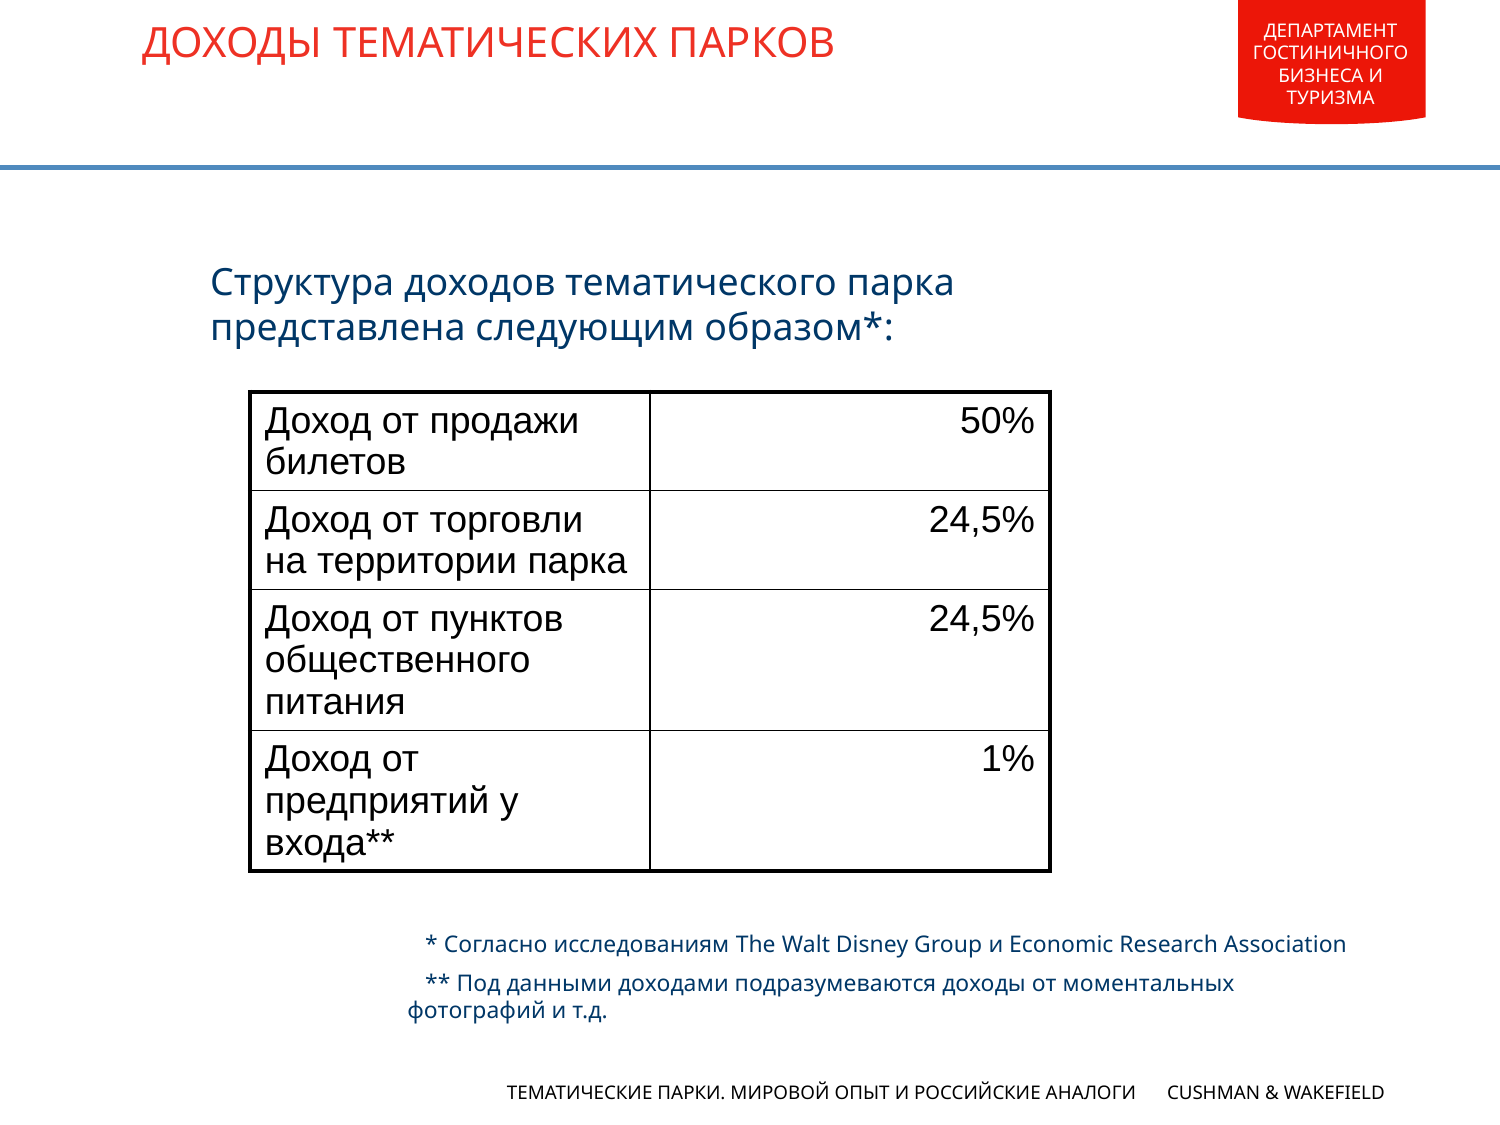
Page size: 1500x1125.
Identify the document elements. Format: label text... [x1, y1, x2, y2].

table_header 50% [651, 394, 1048, 490]
table_cell Доход от предприятий у входа** [252, 731, 649, 869]
table_cell 1% [651, 731, 1048, 869]
table_cell 24,5% [651, 491, 1048, 589]
table_cell Доход от торговли на территории парка [252, 491, 649, 589]
text_box * Согласно исследованиям The Walt Disney Group и Economic Research Association ** Под данными доходами подразумеваются доходы от моментальных фотографий и т.д. [407, 929, 1357, 955]
table_header Доход от продажи билетов [252, 394, 649, 490]
title ДОХОДЫ ТЕМАТИЧЕСКИХ ПАРКОВ [126, 7, 1210, 74]
table_cell Доход от пунктов общественного питания [252, 590, 649, 730]
list Структура доходов тематического парка представлена следующим образом*: [195, 257, 1137, 356]
table_cell 24,5% [651, 590, 1048, 730]
